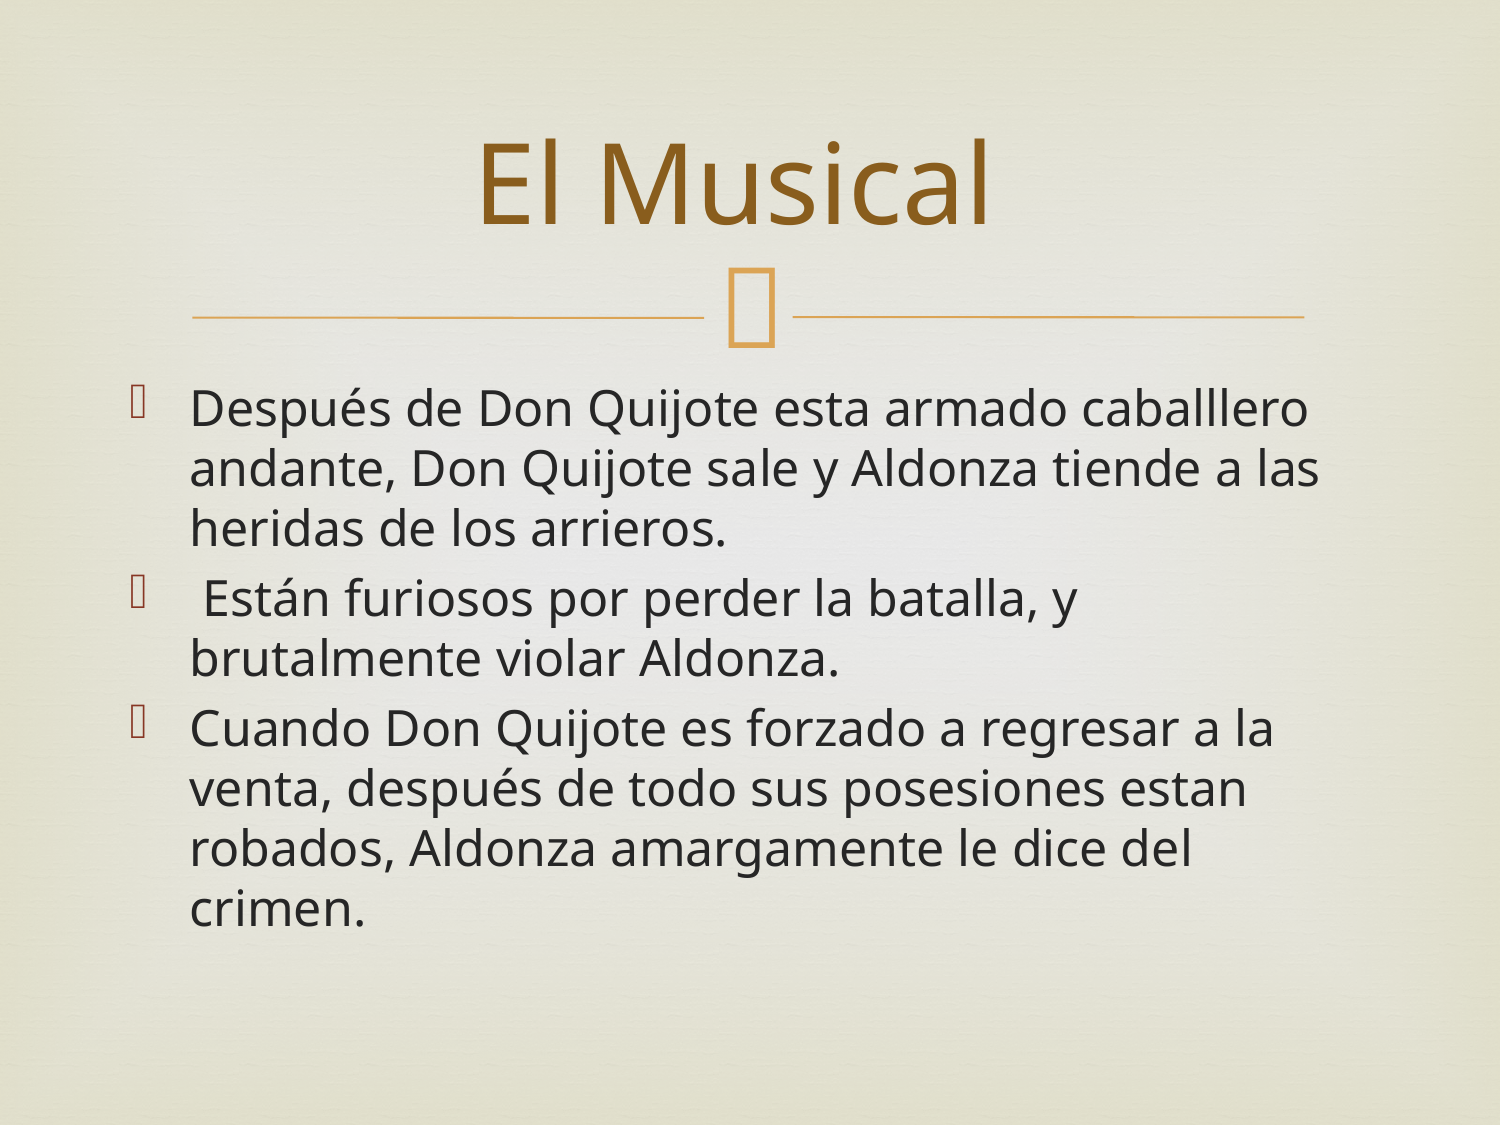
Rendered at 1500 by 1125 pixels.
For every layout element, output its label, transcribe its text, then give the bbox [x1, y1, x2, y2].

list Después de Don Quijote esta armado caballlero andante, Don Quijote sale y Aldonza tiende a las heridas de los arrieros. Están furiosos por perder la batalla, y brutalmente violar Aldonza. Cuando Don Quijote es forzado a regresar a la venta, después de todo sus posesiones estan robados, Aldonza amargamente le dice del crimen. [114, 368, 1386, 1005]
title El Musical [112, 93, 1386, 267]
